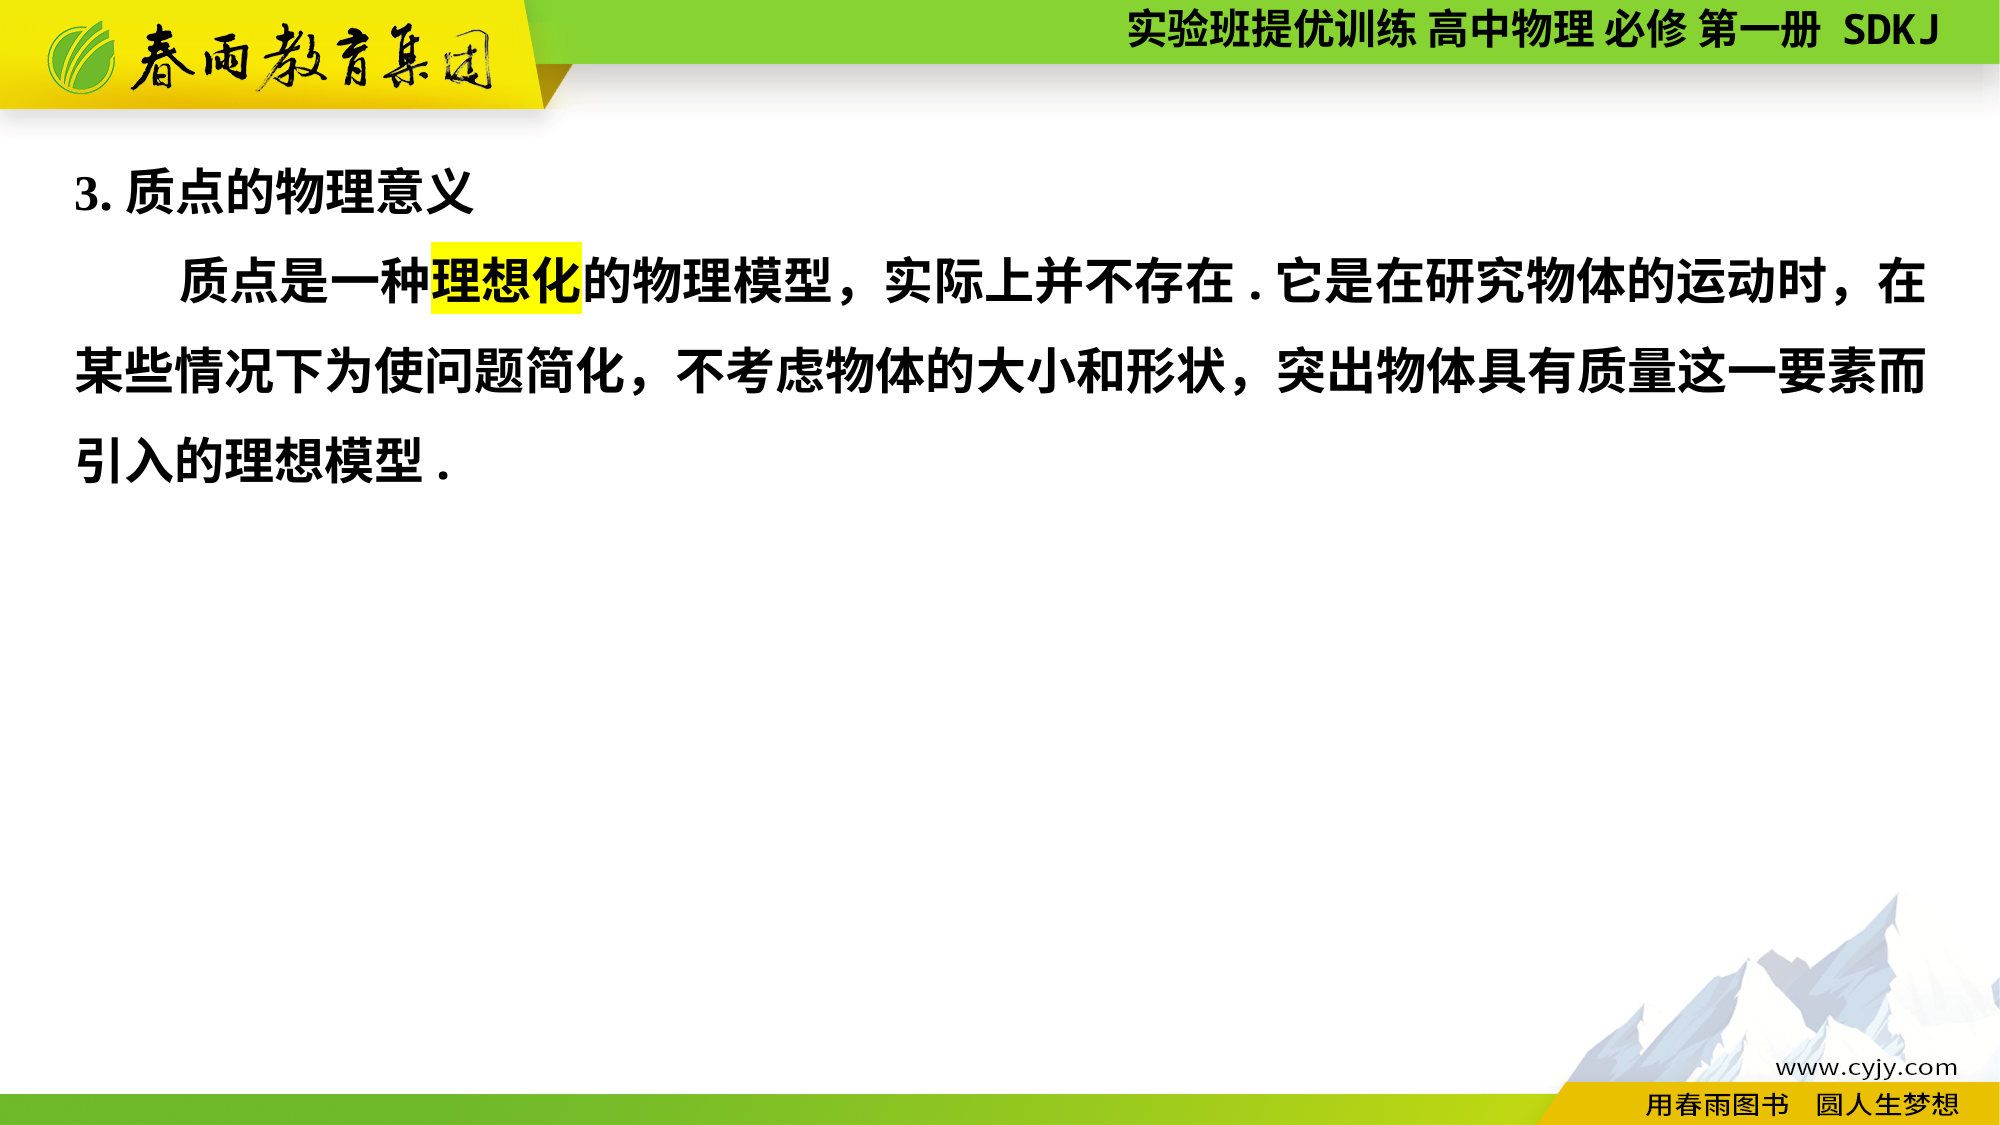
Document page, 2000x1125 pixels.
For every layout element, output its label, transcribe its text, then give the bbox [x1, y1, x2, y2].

list 3.质点的物理意义 质点是一种理想化的物理模型，实际上并不存在.它是在研究物体的运动时，在某些情况下为使问题简化，不考虑物体的大小和形状，突出物体具有质量这一要素而引入的理想模型. [59, 122, 1944, 502]
picture [0, 0, 2000, 1125]
